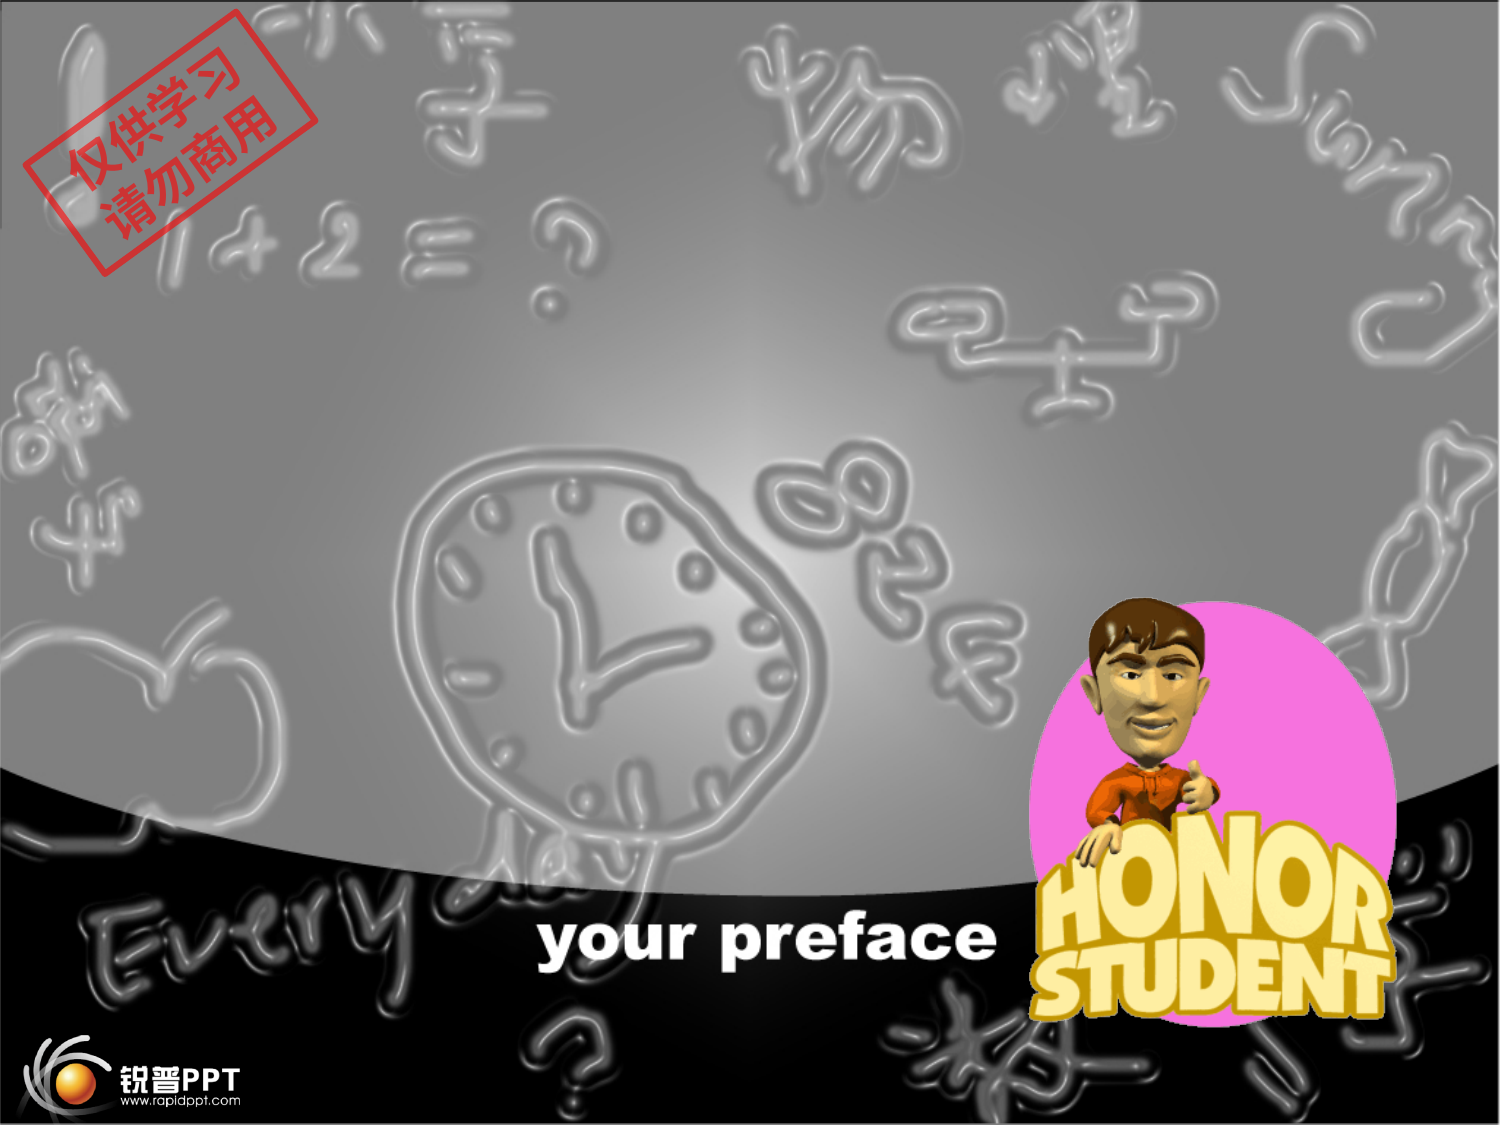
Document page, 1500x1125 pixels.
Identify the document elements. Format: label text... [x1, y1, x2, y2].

text_box 仅供学习 请勿商用 [25, 11, 316, 274]
picture [0, 0, 1500, 1125]
